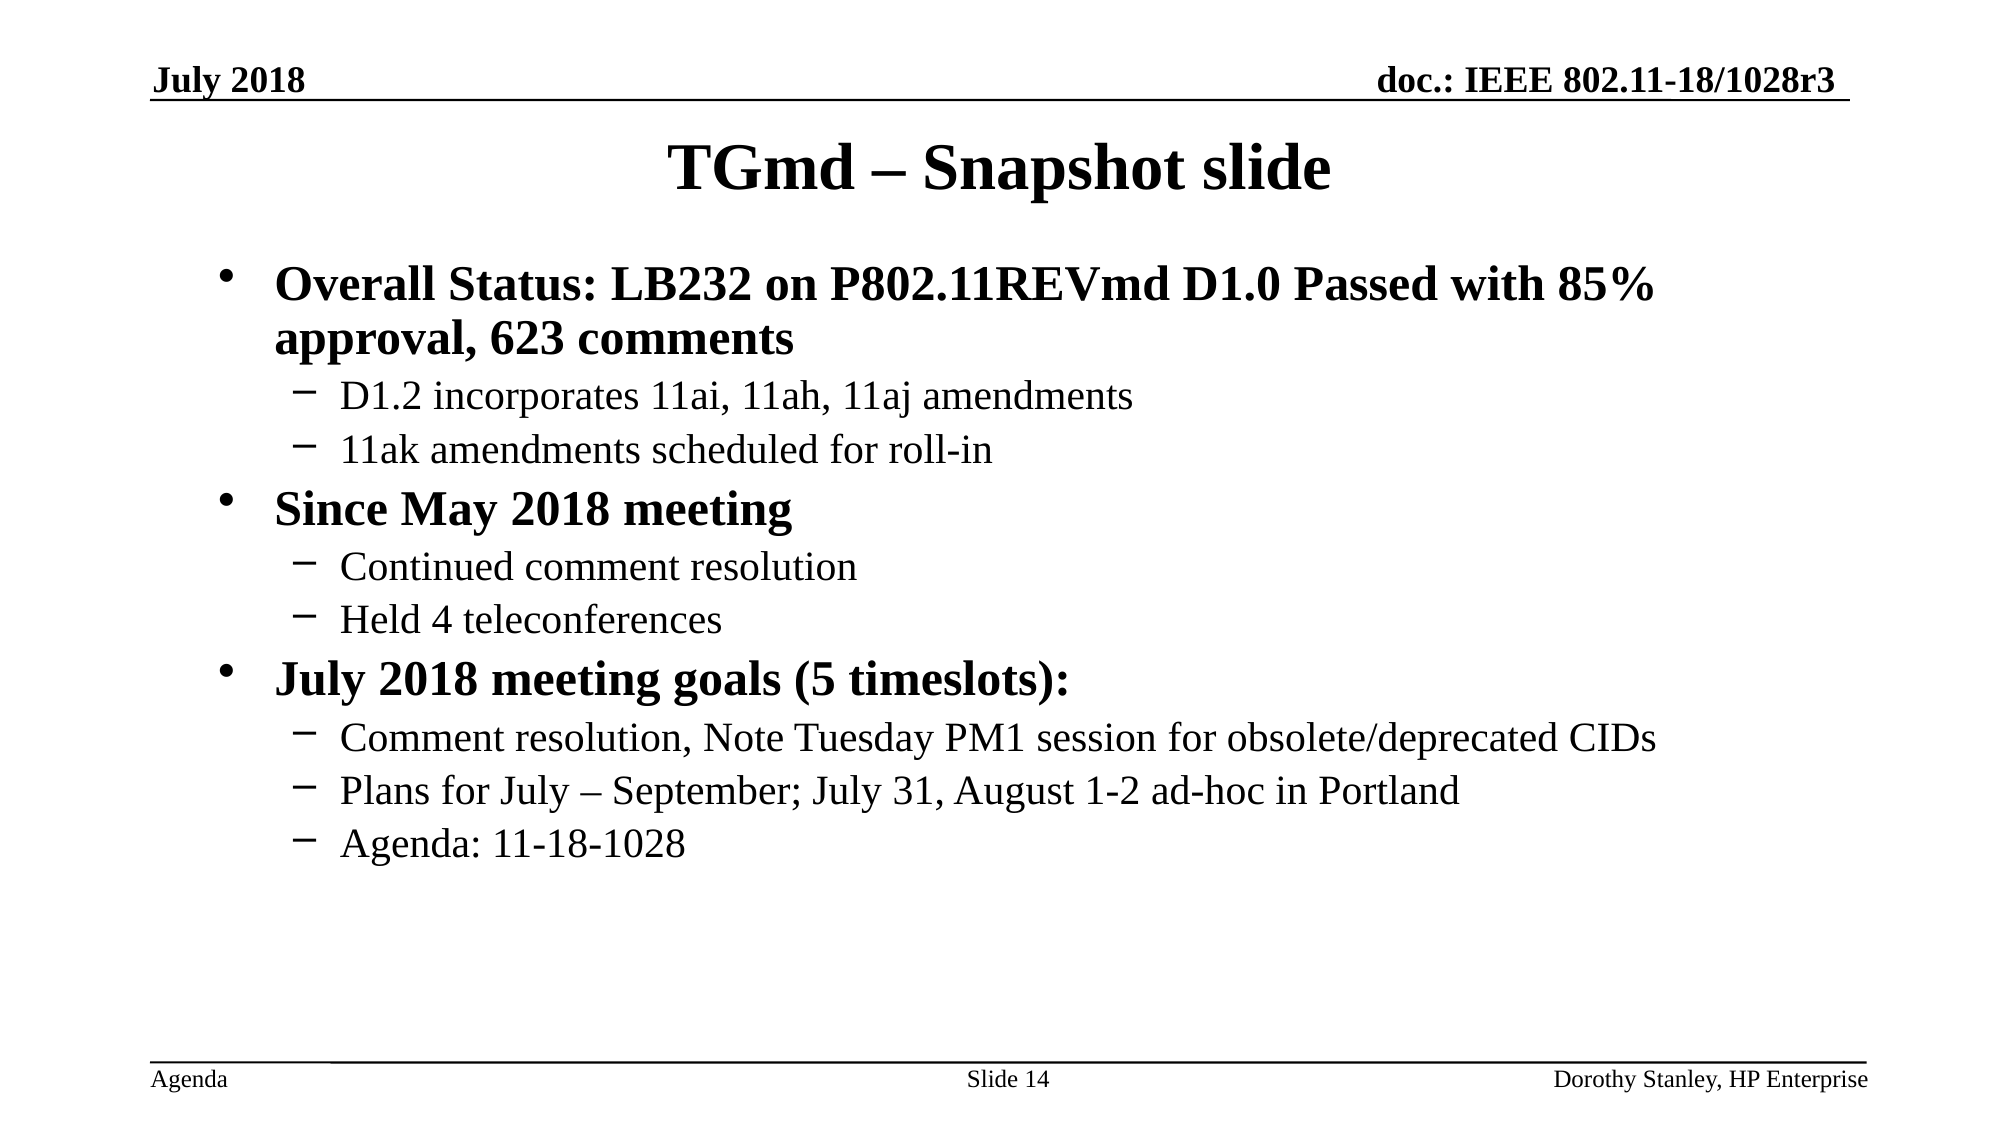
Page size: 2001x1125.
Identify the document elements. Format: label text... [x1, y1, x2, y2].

slide_number Slide 14 [966, 1062, 1051, 1093]
list Overall Status: LB232 on P802.11REVmd D1.0 Passed with 85% approval, 623 comments D1.2 incorporates 11ai, 11ah, 11aj amendments 11ak amendments scheduled for roll-in Since May 2018 meeting Continued comment resolution Held 4 teleconferences July 2018 meeting goals (5 timeslots): Comment resolution, Note Tuesday PM1 session for obsolete/deprecated CIDs Plans for July – September; July 31, August 1-2 ad-hoc in Portland Agenda: 11-18-1028 [203, 249, 1700, 1000]
title TGmd – Snapshot slide [362, 75, 1638, 249]
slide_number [152, 54, 567, 100]
footer Dorothy Stanley, HP Enterprise [1549, 1062, 1869, 1093]
